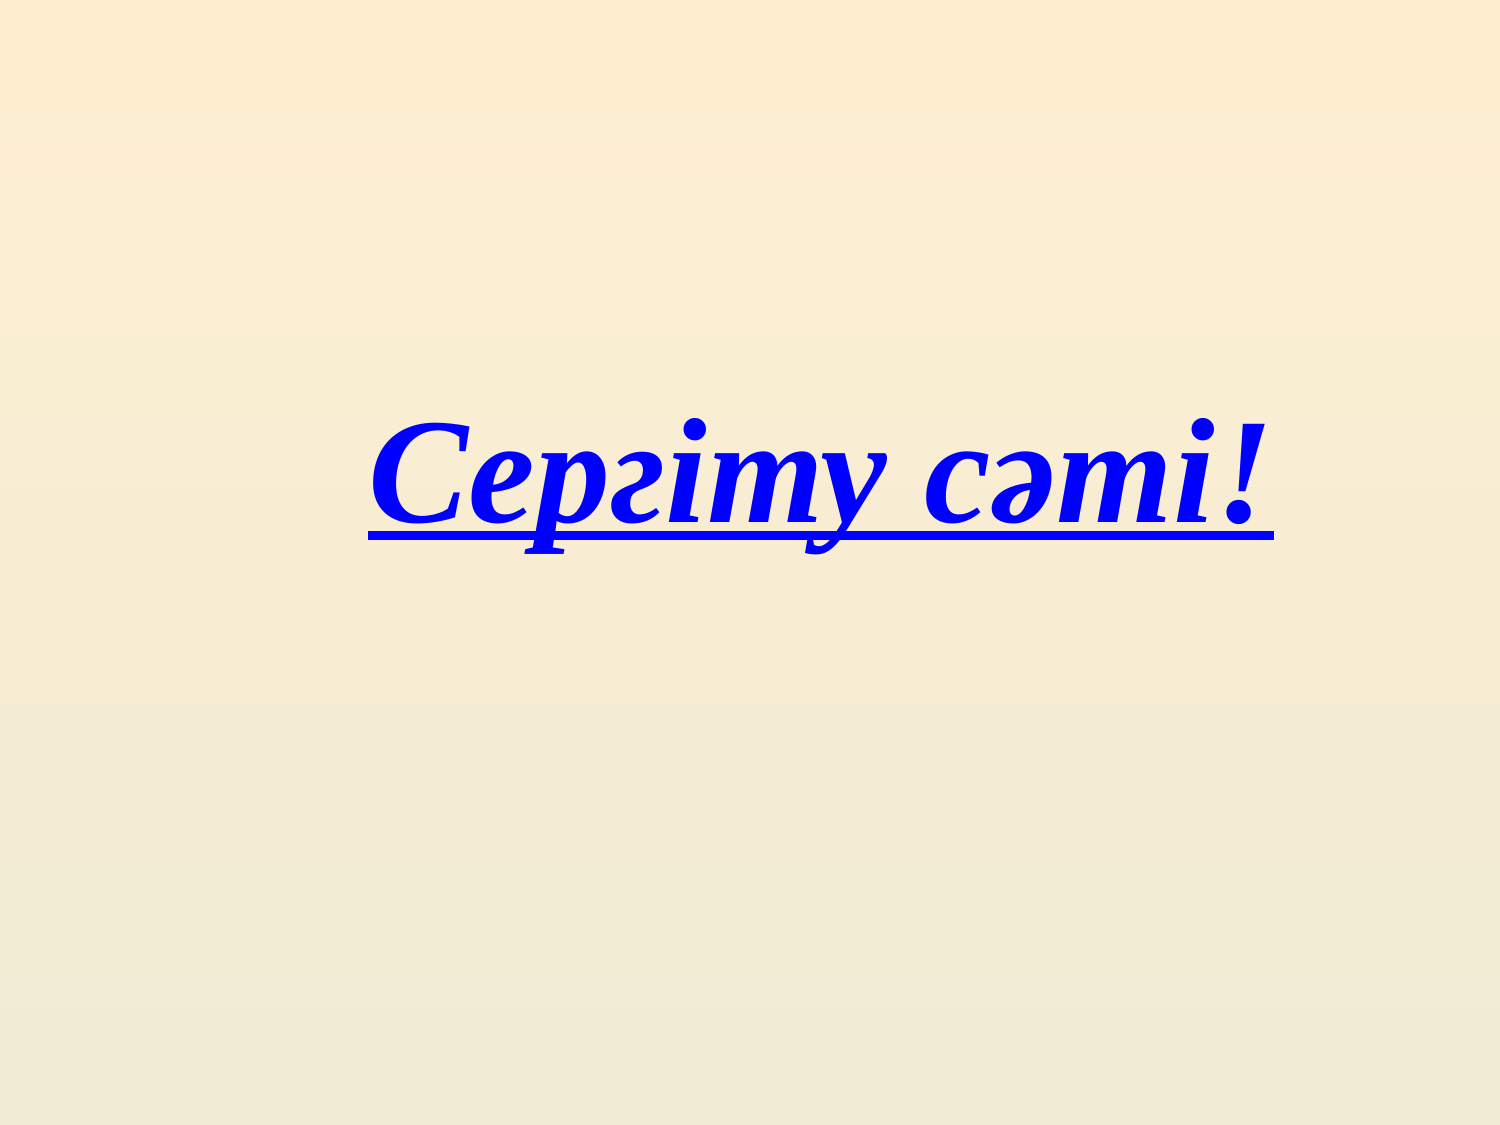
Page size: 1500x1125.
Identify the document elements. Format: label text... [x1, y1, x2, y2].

text_box Сергіту сәті! [353, 365, 1290, 561]
